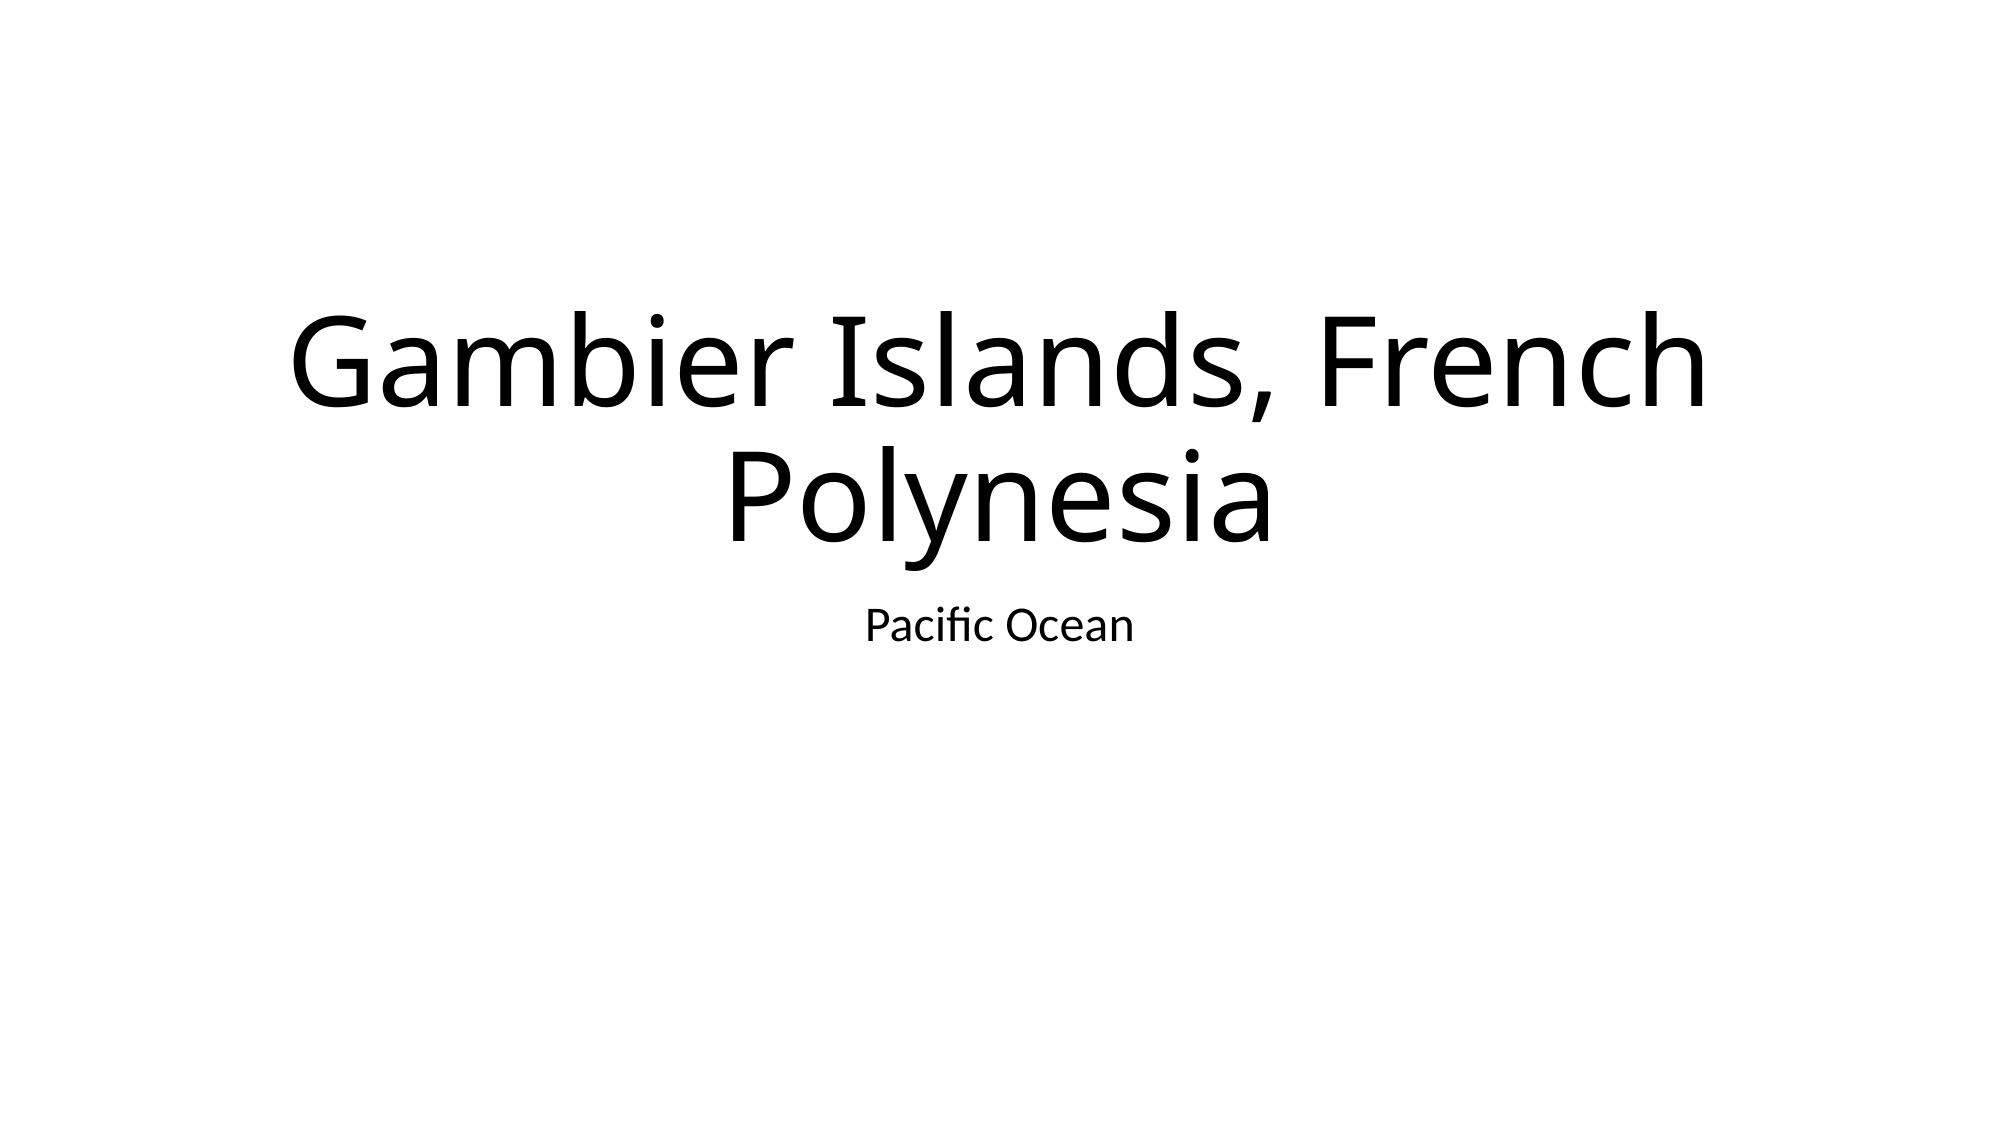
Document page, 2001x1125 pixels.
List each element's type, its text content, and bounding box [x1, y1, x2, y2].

title Gambier Islands, French Polynesia [249, 184, 1750, 576]
subtitle Pacific Ocean [249, 590, 1750, 863]
